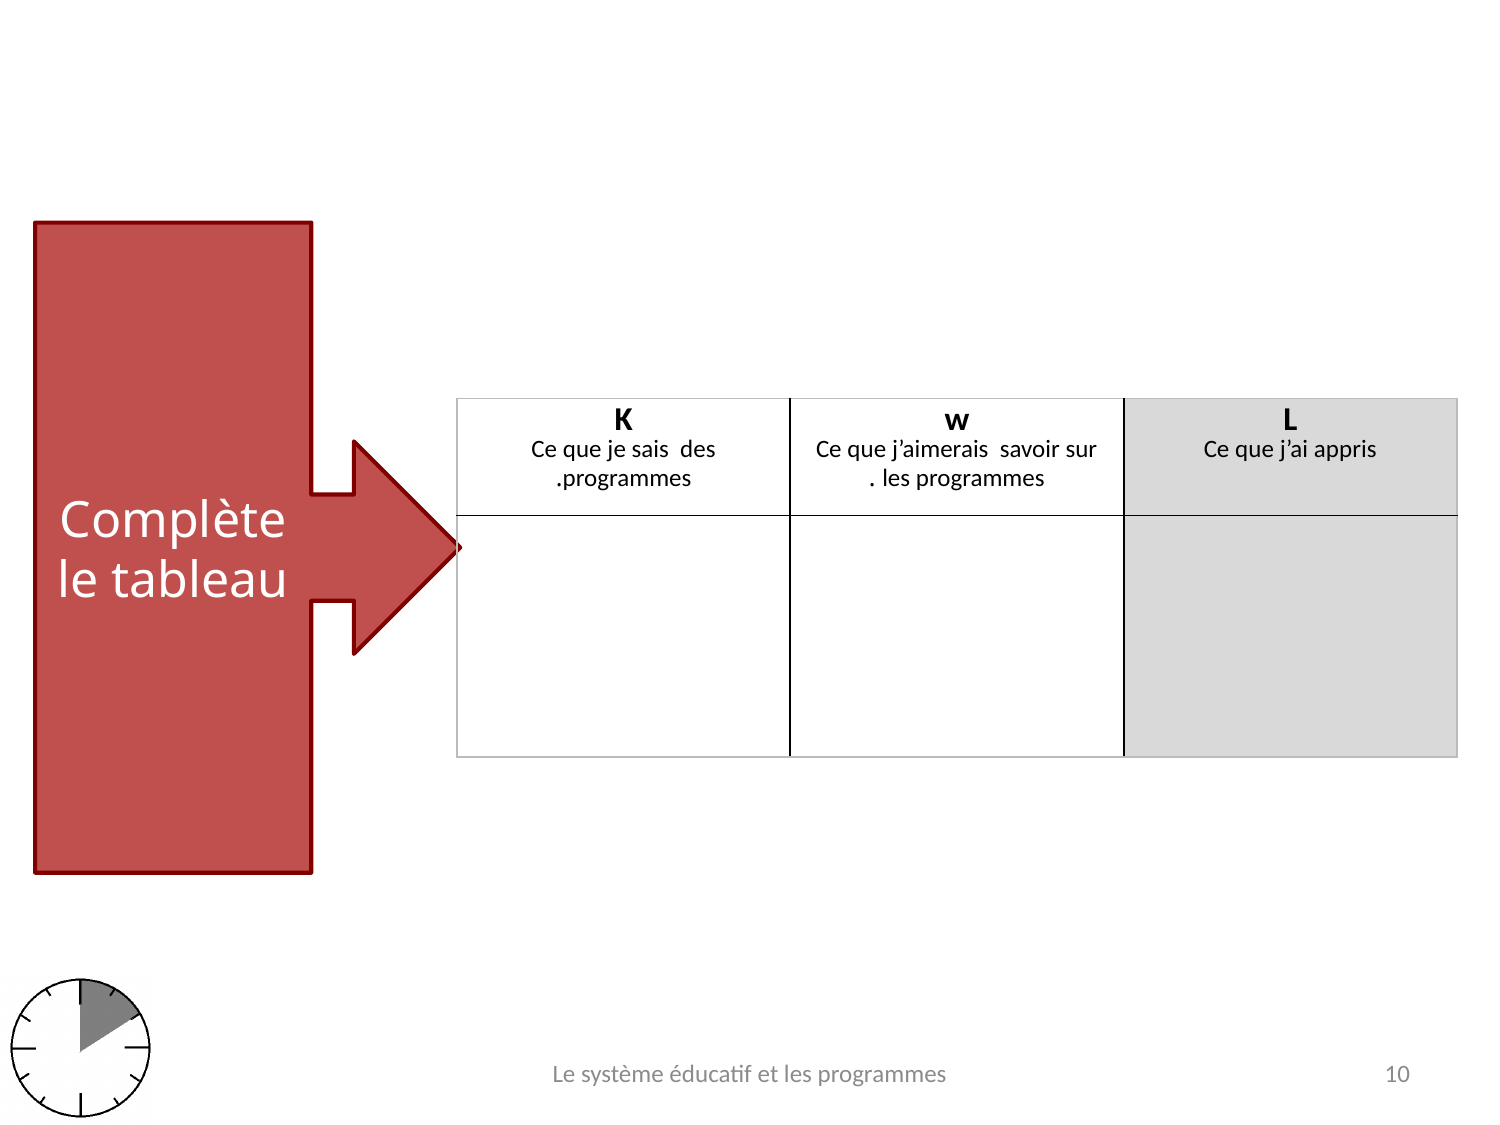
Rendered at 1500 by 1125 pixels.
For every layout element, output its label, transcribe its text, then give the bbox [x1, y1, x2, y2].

list [24, 299, 1463, 1063]
footer Le système éducatif et les programmes [512, 1042, 988, 1103]
picture [0, 974, 158, 1125]
table_header L Ce que j’ai appris [1125, 399, 1456, 515]
table_cell [458, 516, 789, 756]
text_box Complète le tableau [33, 220, 456, 875]
table_header w Ce que j’aimerais savoir sur les programmes . [791, 399, 1123, 515]
table_cell [791, 516, 1123, 756]
table_header K Ce que je sais des programmes. [458, 399, 789, 515]
slide_number 10 [1074, 1042, 1425, 1103]
table_cell [1125, 516, 1456, 756]
